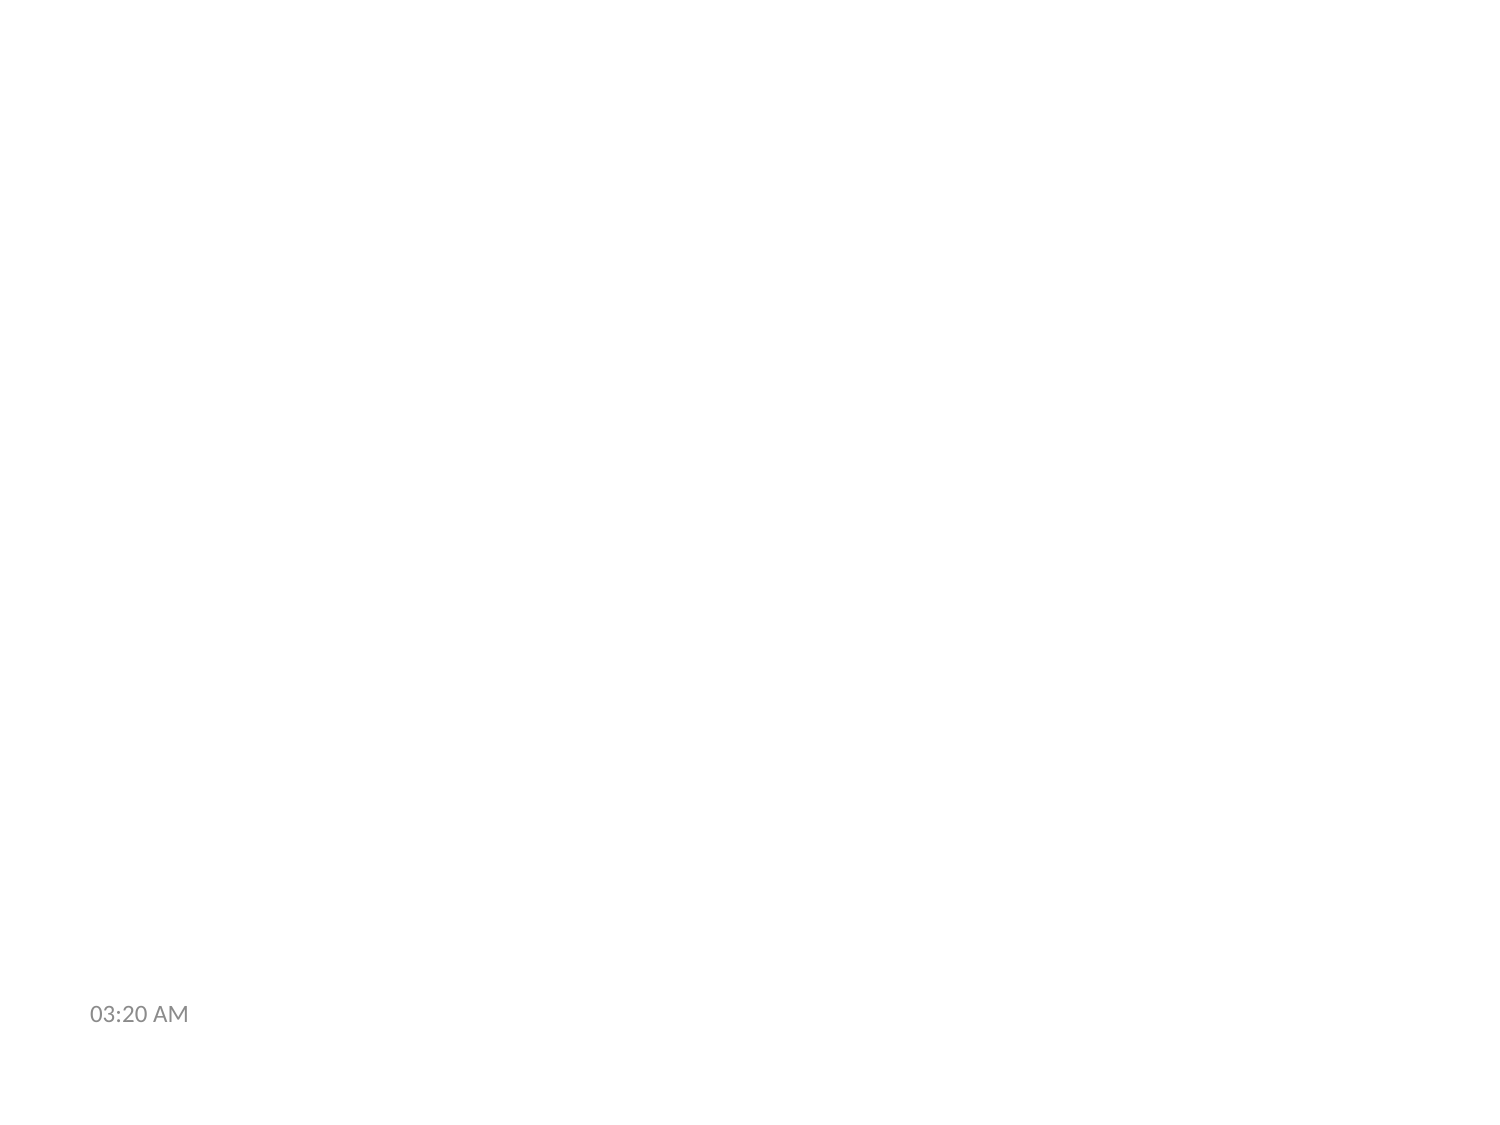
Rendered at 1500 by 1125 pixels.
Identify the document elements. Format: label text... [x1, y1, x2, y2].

text_box 3:35 PM [75, 982, 425, 1043]
